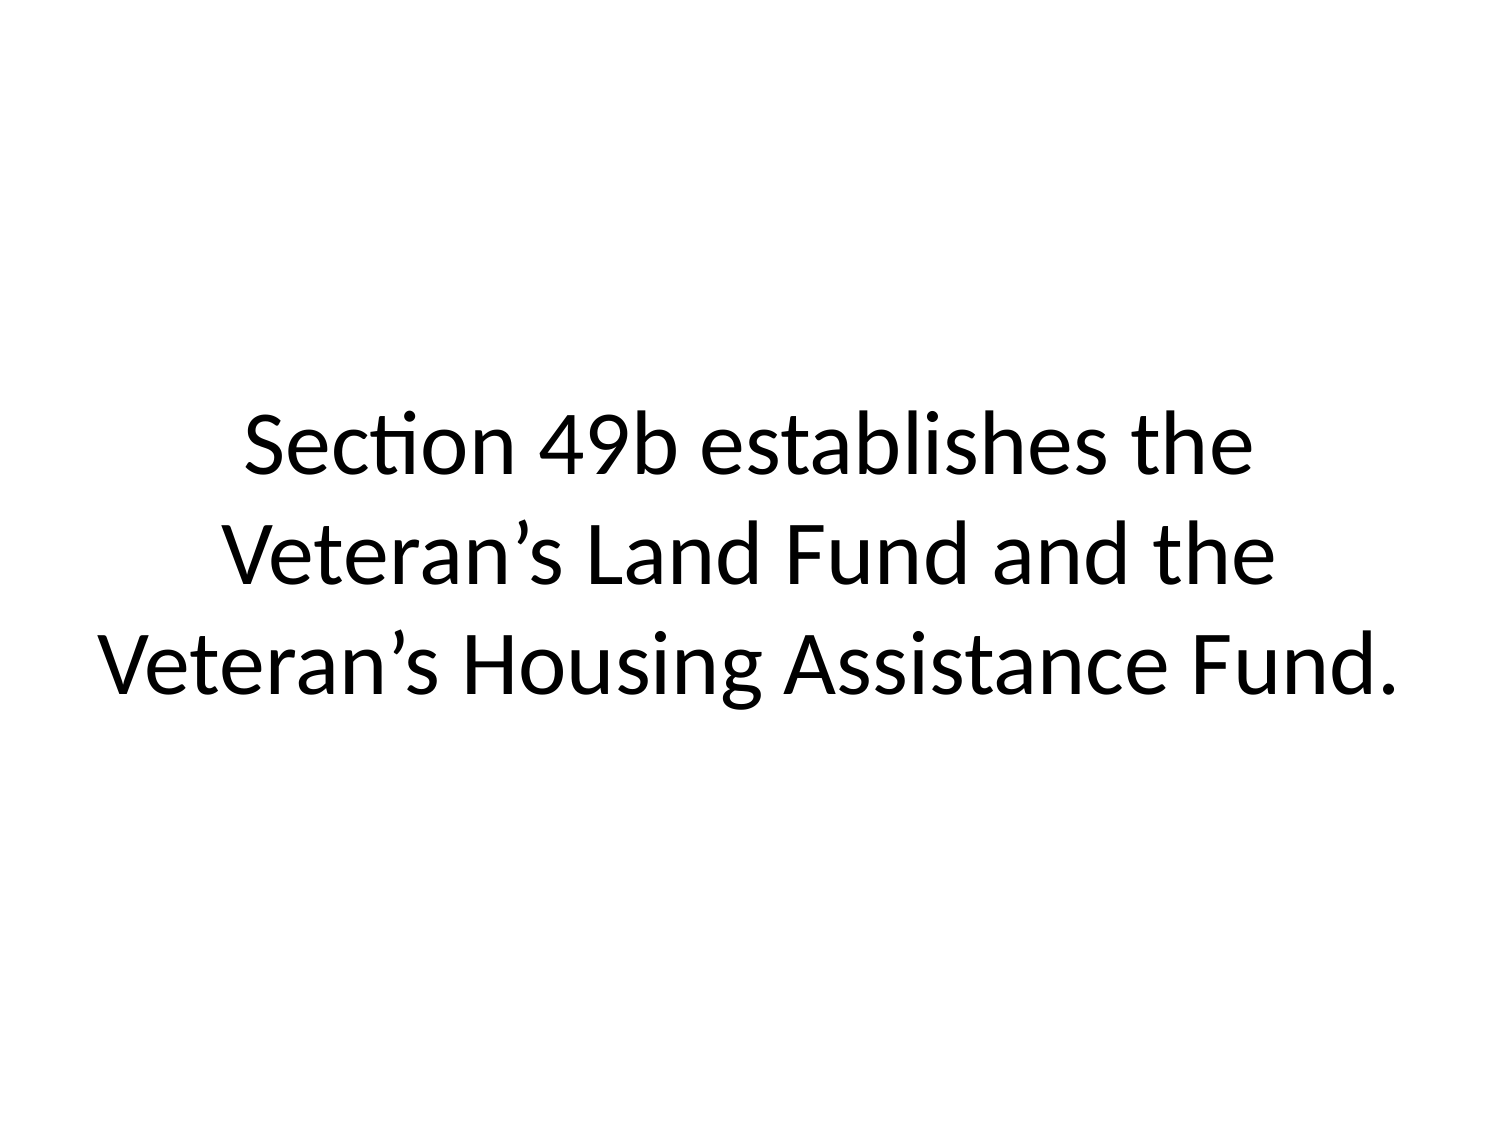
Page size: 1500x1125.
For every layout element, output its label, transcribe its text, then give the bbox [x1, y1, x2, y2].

title Section 49b establishes the Veteran’s Land Fund and the Veteran’s Housing Assistance Fund. [75, 45, 1425, 1050]
